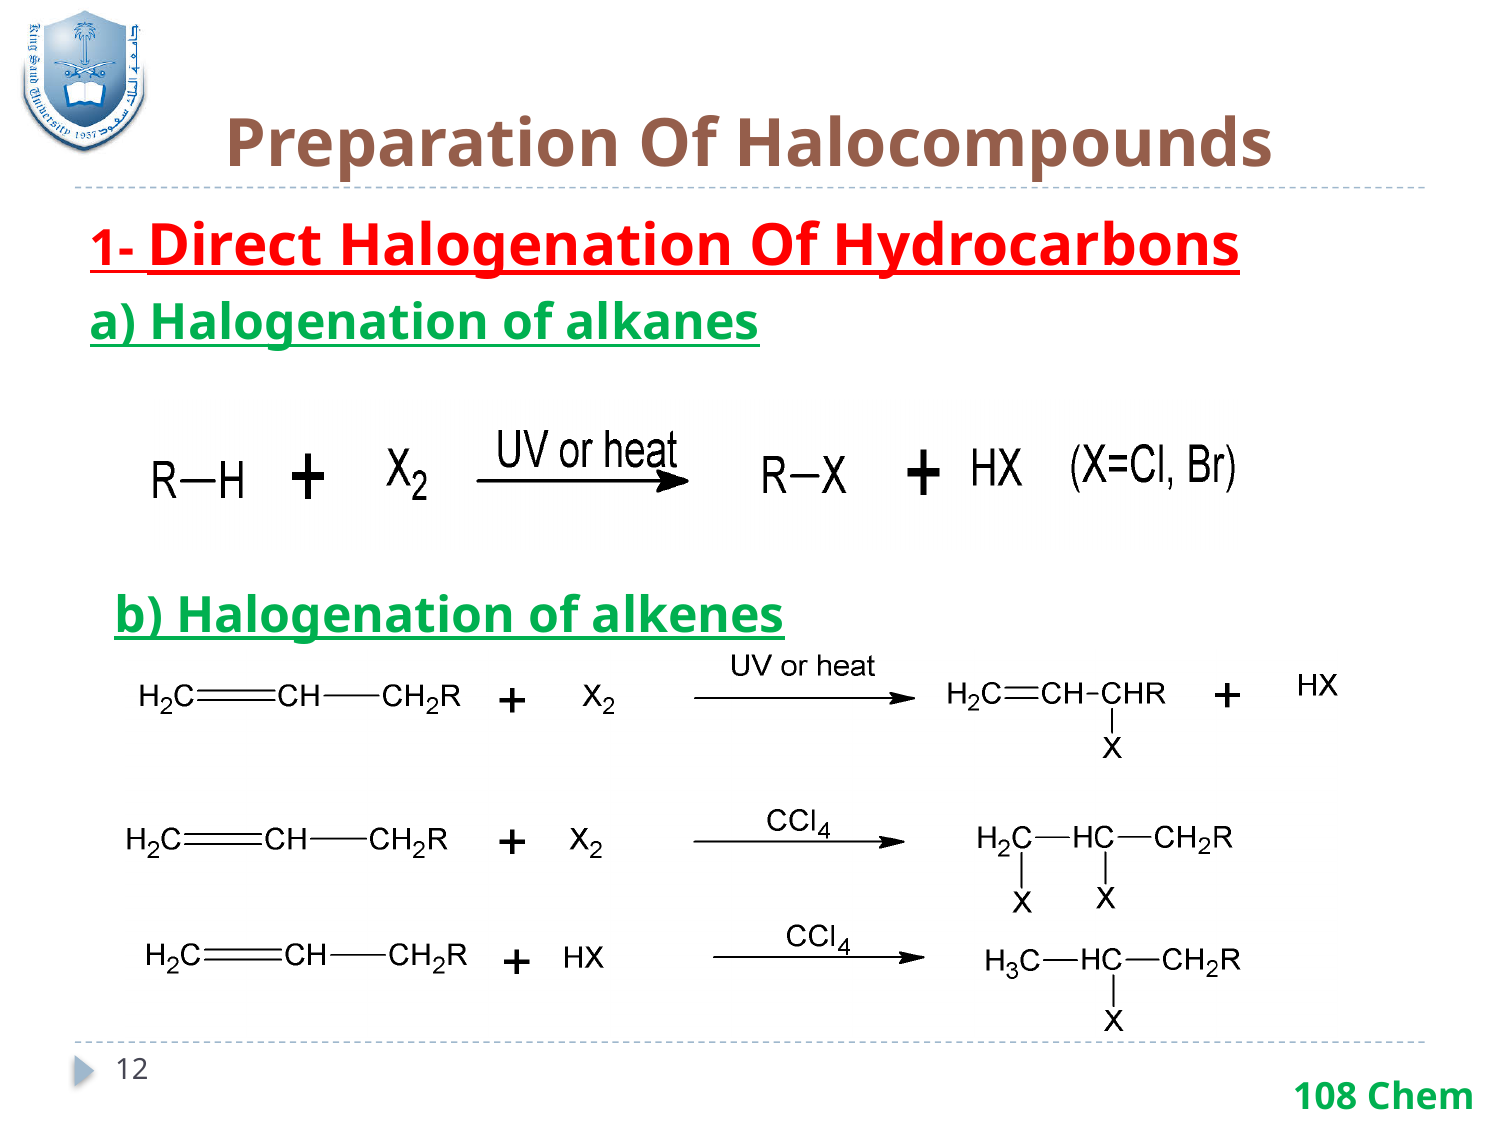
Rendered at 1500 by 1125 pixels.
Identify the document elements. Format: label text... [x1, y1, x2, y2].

picture [4, 1, 163, 160]
slide_number 12 [100, 1042, 426, 1103]
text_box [149, 399, 1238, 551]
text_box b) Halogenation of alkenes [99, 574, 801, 650]
text_box 108 Chem [1278, 1064, 1490, 1125]
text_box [124, 649, 1338, 1038]
list 1- Direct Halogenation Of Hydrocarbons a) Halogenation of alkanes [75, 200, 1425, 1010]
title Preparation Of Halocompounds [75, 24, 1425, 188]
